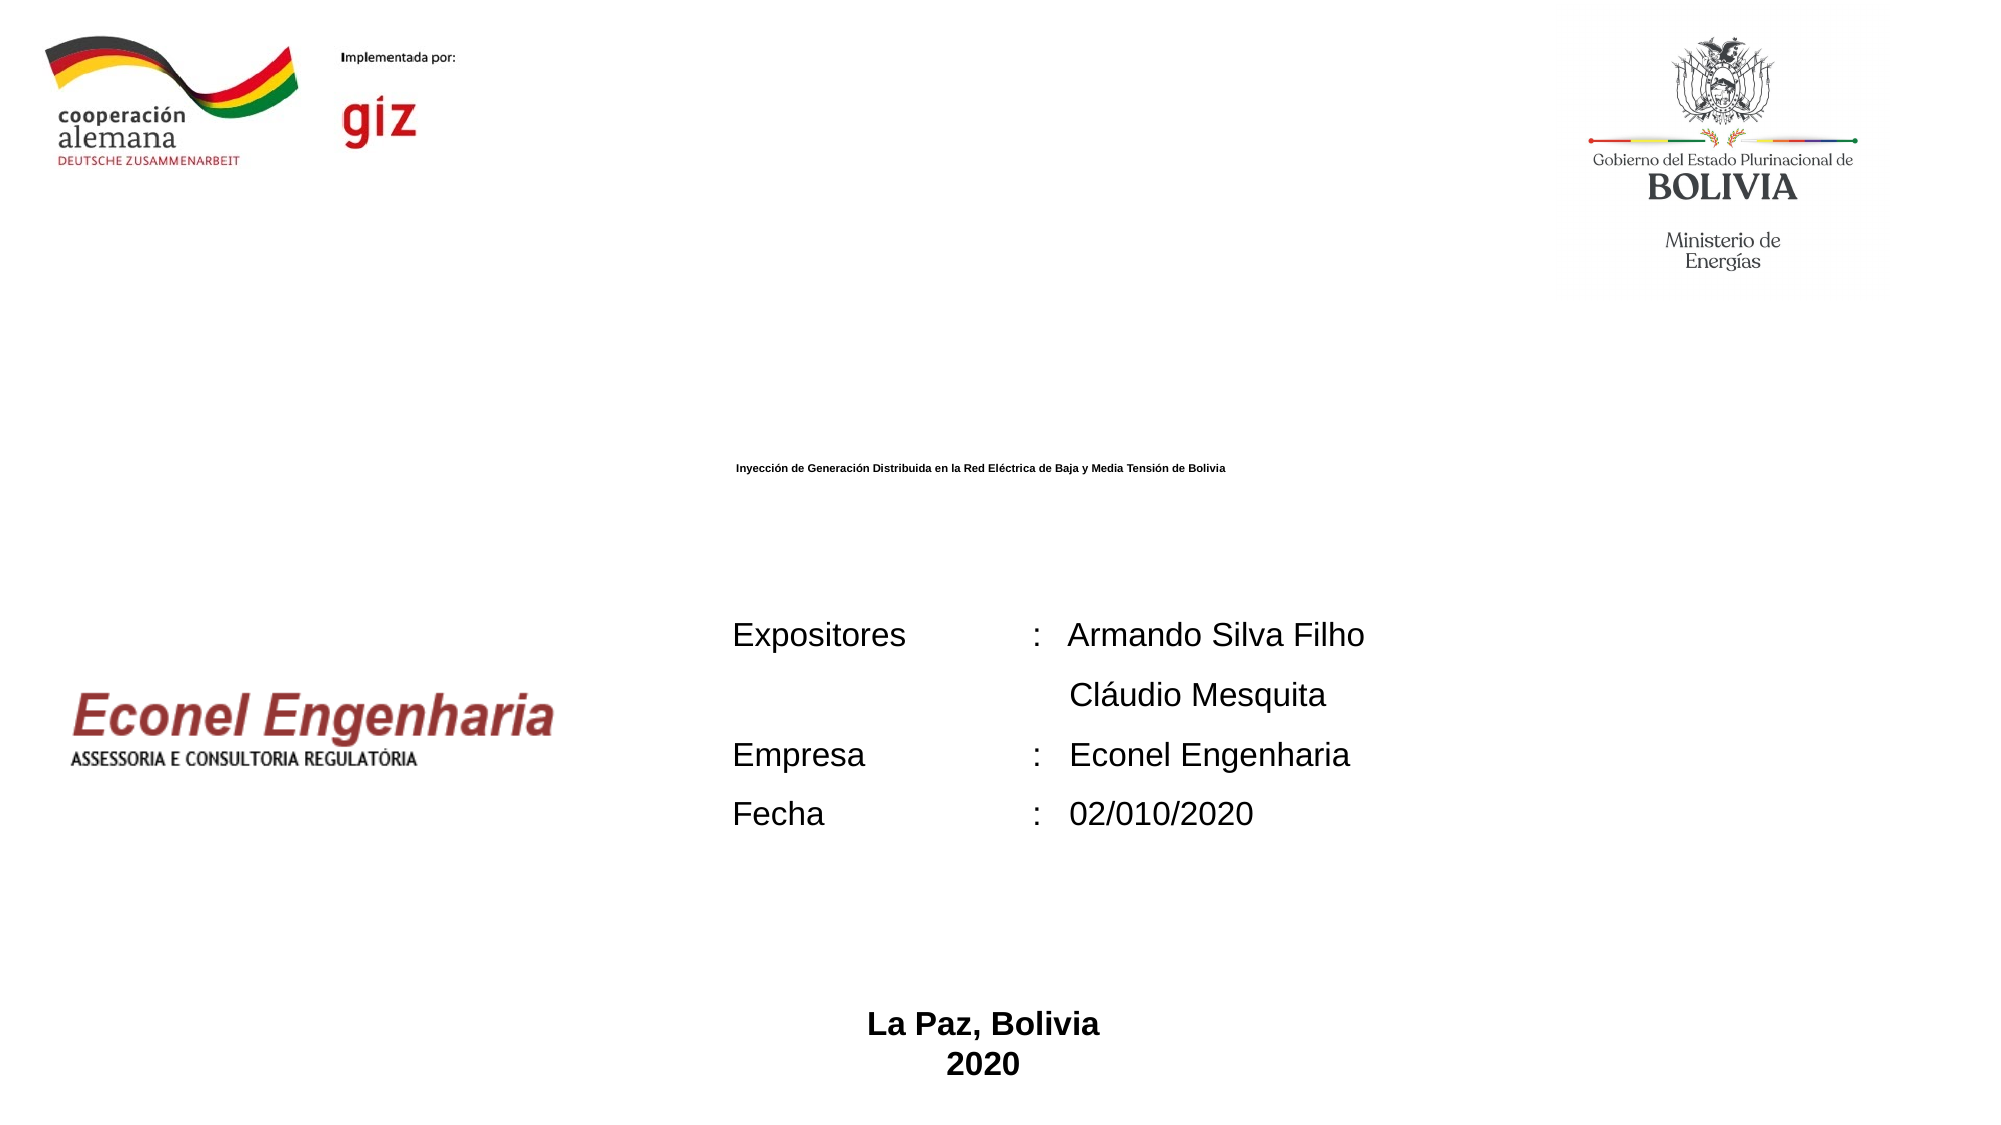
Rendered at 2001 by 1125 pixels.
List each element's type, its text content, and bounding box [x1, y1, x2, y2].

picture [51, 668, 573, 785]
picture [16, 0, 483, 199]
text_box Expositores : Armando Silva Filho Cláudio Mesquita Empresa : Econel Engenharia Fecha : 02/010/2020 [717, 585, 1497, 840]
picture [1556, 4, 1890, 301]
title Inyección de Generación Distribuida en la Red Eléctrica de Baja y Media Tensión de Bolivia [332, 237, 1629, 493]
text_box La Paz, Bolivia 2020 [454, 995, 1513, 1090]
